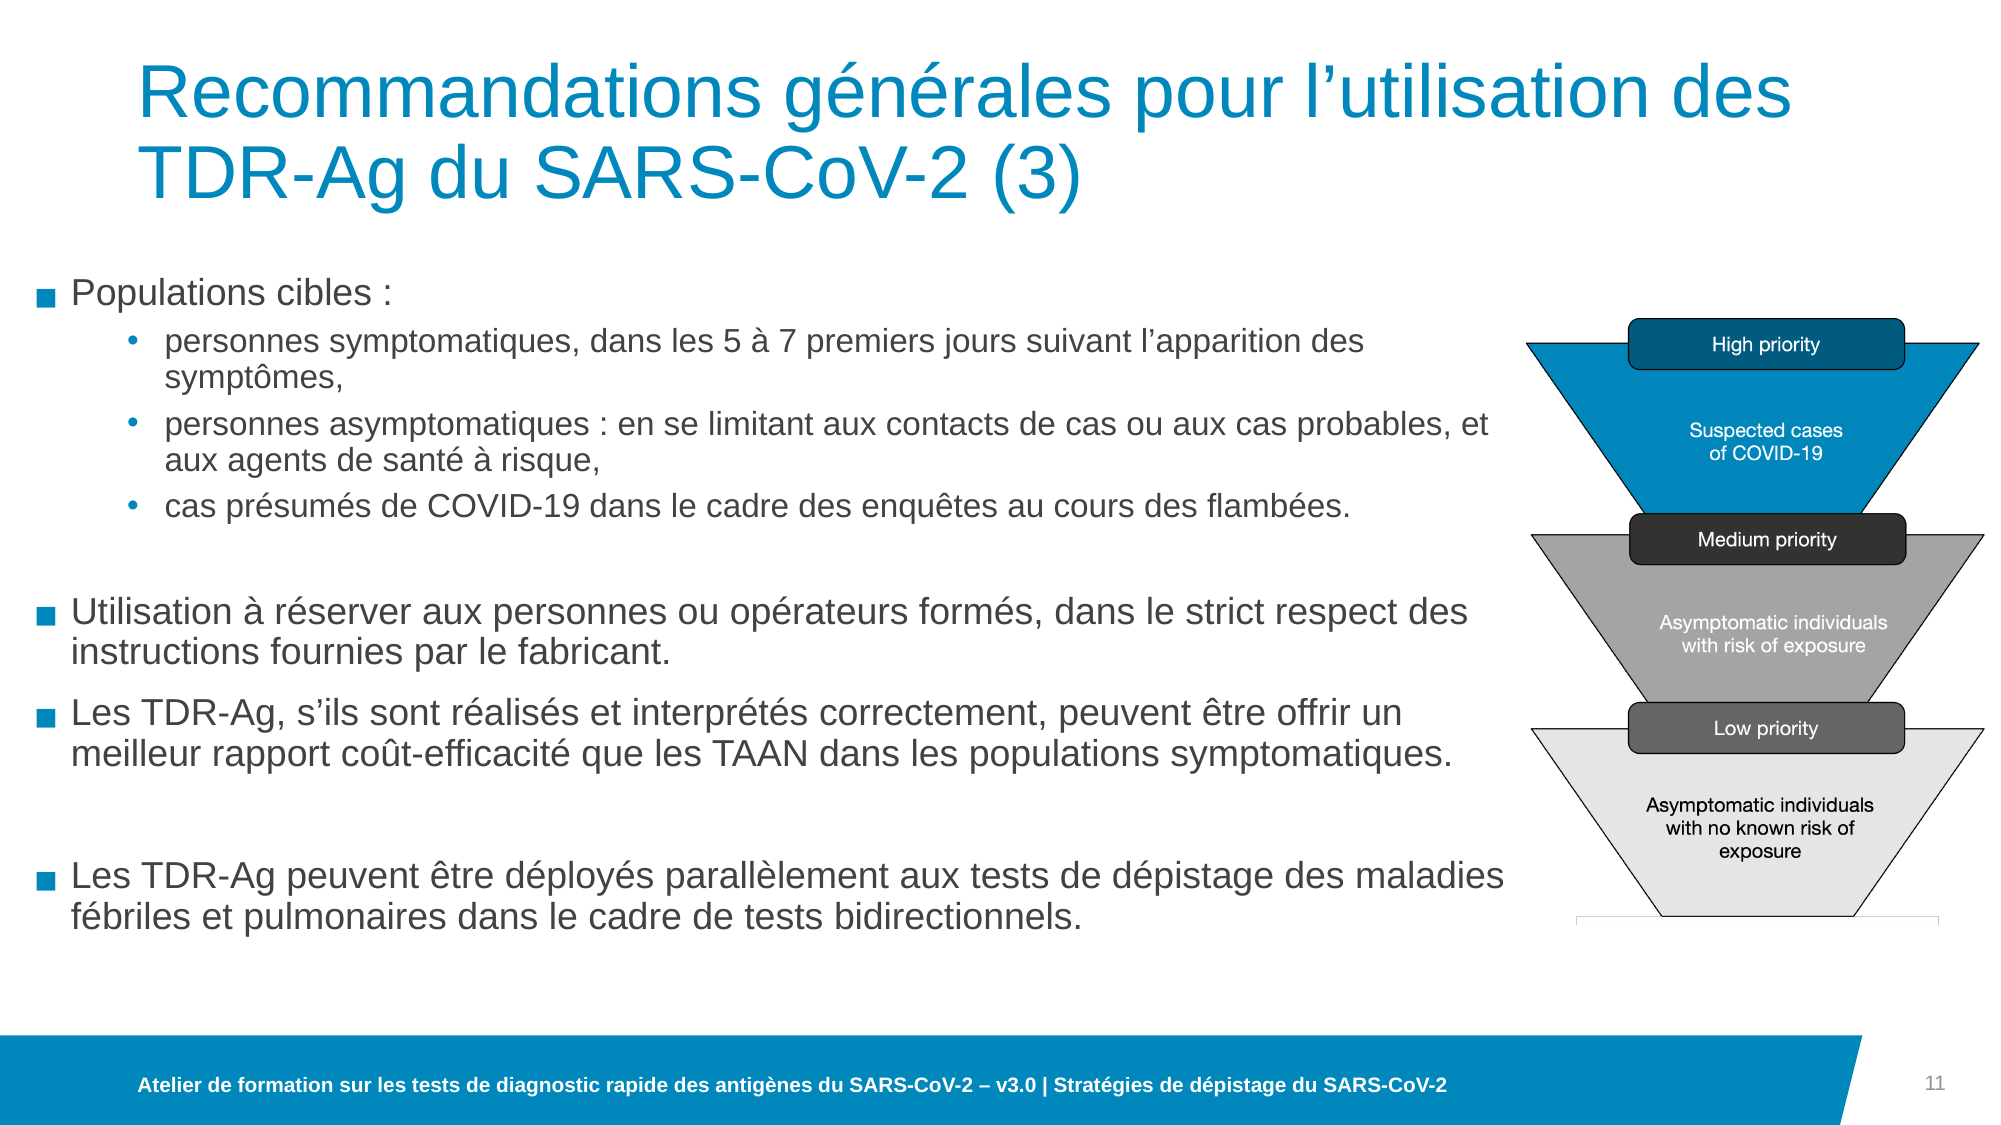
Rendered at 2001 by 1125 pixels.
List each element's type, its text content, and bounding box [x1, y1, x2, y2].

footer Atelier de formation sur les tests de diagnostic rapide des antigènes du SARS-CoV-2 – v3.0 | Stratégies de dépistage du SARS-CoV-2 [137, 1042, 1558, 1125]
picture [1525, 317, 1986, 925]
slide_number 11 [1862, 1035, 1947, 1125]
title Recommandations générales pour l’utilisation des TDR-Ag du SARS-CoV-2 (3) [137, 59, 1863, 215]
list Populations cibles : personnes symptomatiques, dans les 5 à 7 premiers jours suivant l’apparition des symptômes, personnes asymptomatiques : en se limitant aux contacts de cas ou aux cas probables, et aux agents de santé à risque, cas présumés de COVID-19 dans le cadre des enquêtes au cours des flambées. Utilisation à réserver aux personnes ou opérateurs formés, dans le strict respect des instructions fournies par le fabricant. Les TDR-Ag, s’ils sont réalisés et interprétés correctement, peuvent être offrir un meilleur rapport coût-efficacité que les TAAN dans les populations symptomatiques. Les TDR-Ag peuvent être déployés parallèlement aux tests de dépistage des maladies fébriles et pulmonaires dans le cadre de tests bidirectionnels. [18, 265, 1546, 964]
